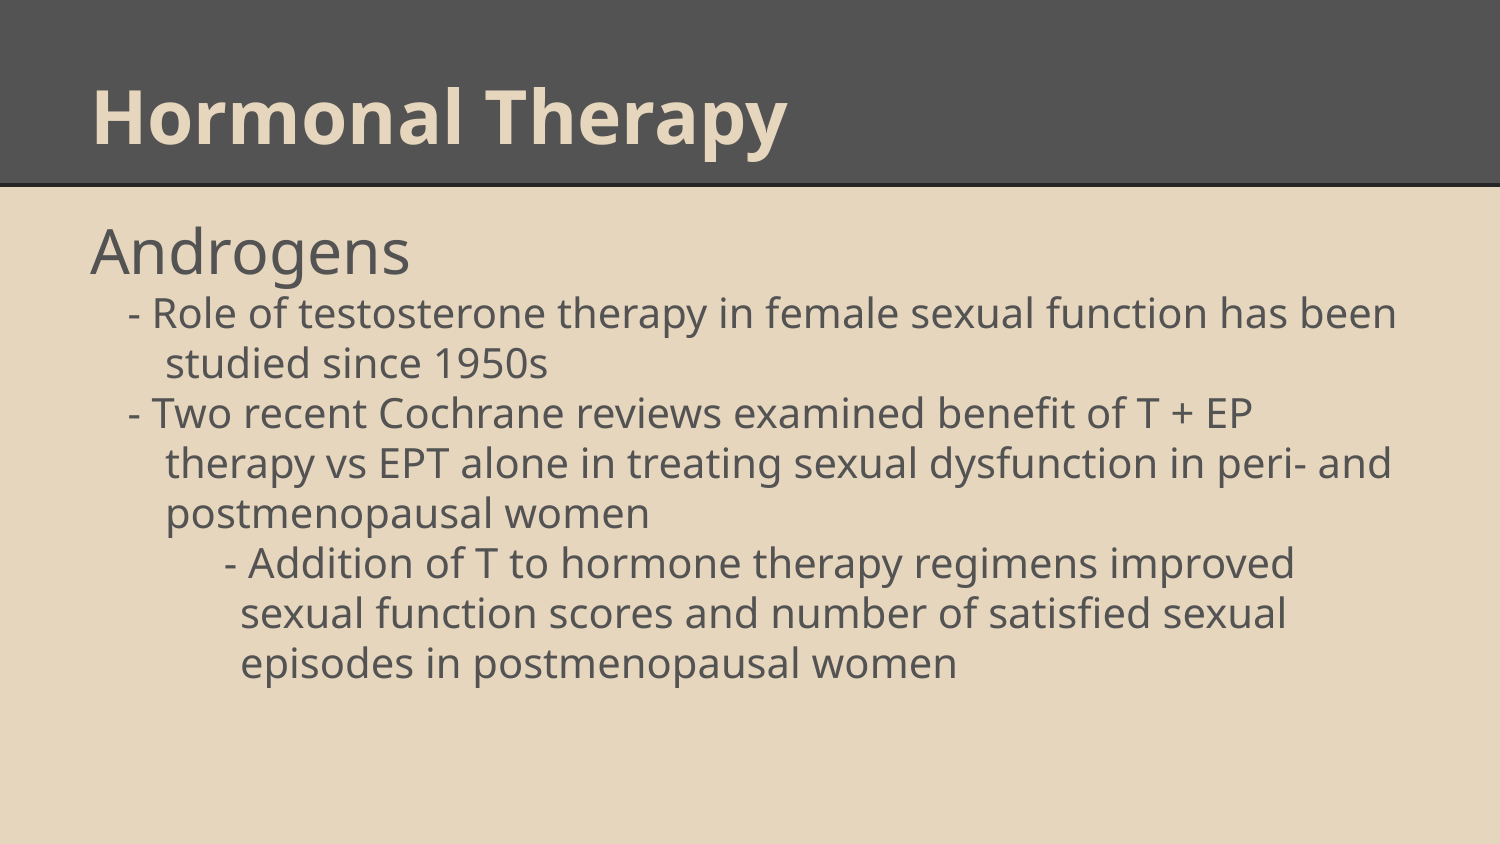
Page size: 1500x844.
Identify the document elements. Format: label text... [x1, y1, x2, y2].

title Hormonal Therapy [75, 33, 1425, 175]
list Androgens - Role of testosterone therapy in female sexual function has been studied since 1950s - Two recent Cochrane reviews examined benefit of T + EP therapy vs EPT alone in treating sexual dysfunction in peri- and postmenopausal women - Addition of T to hormone therapy regimens improved sexual function scores and number of satisfied sexual episodes in postmenopausal women [75, 196, 1425, 808]
